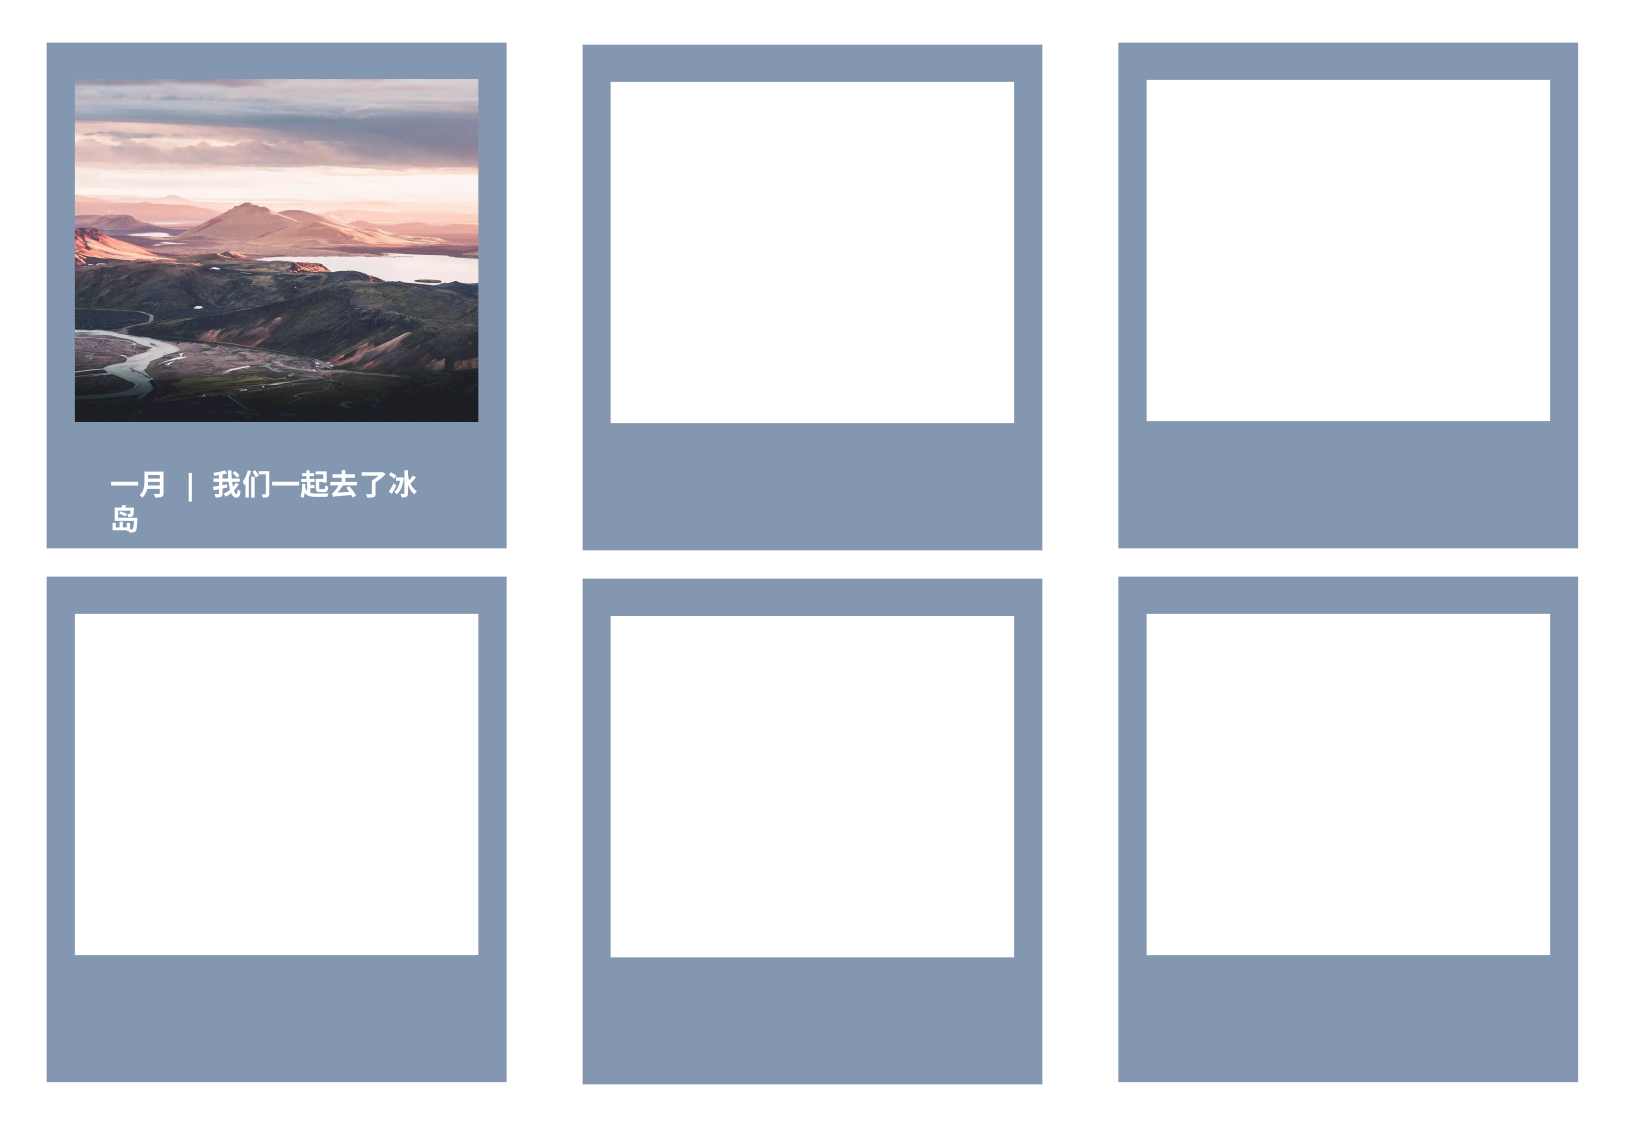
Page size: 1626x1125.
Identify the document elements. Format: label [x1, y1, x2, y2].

text_box [46, 42, 507, 549]
text_box [1118, 576, 1579, 1083]
text_box [46, 576, 507, 1083]
text_box [582, 578, 1043, 1085]
text_box [1118, 42, 1579, 549]
text_box [582, 44, 1043, 551]
